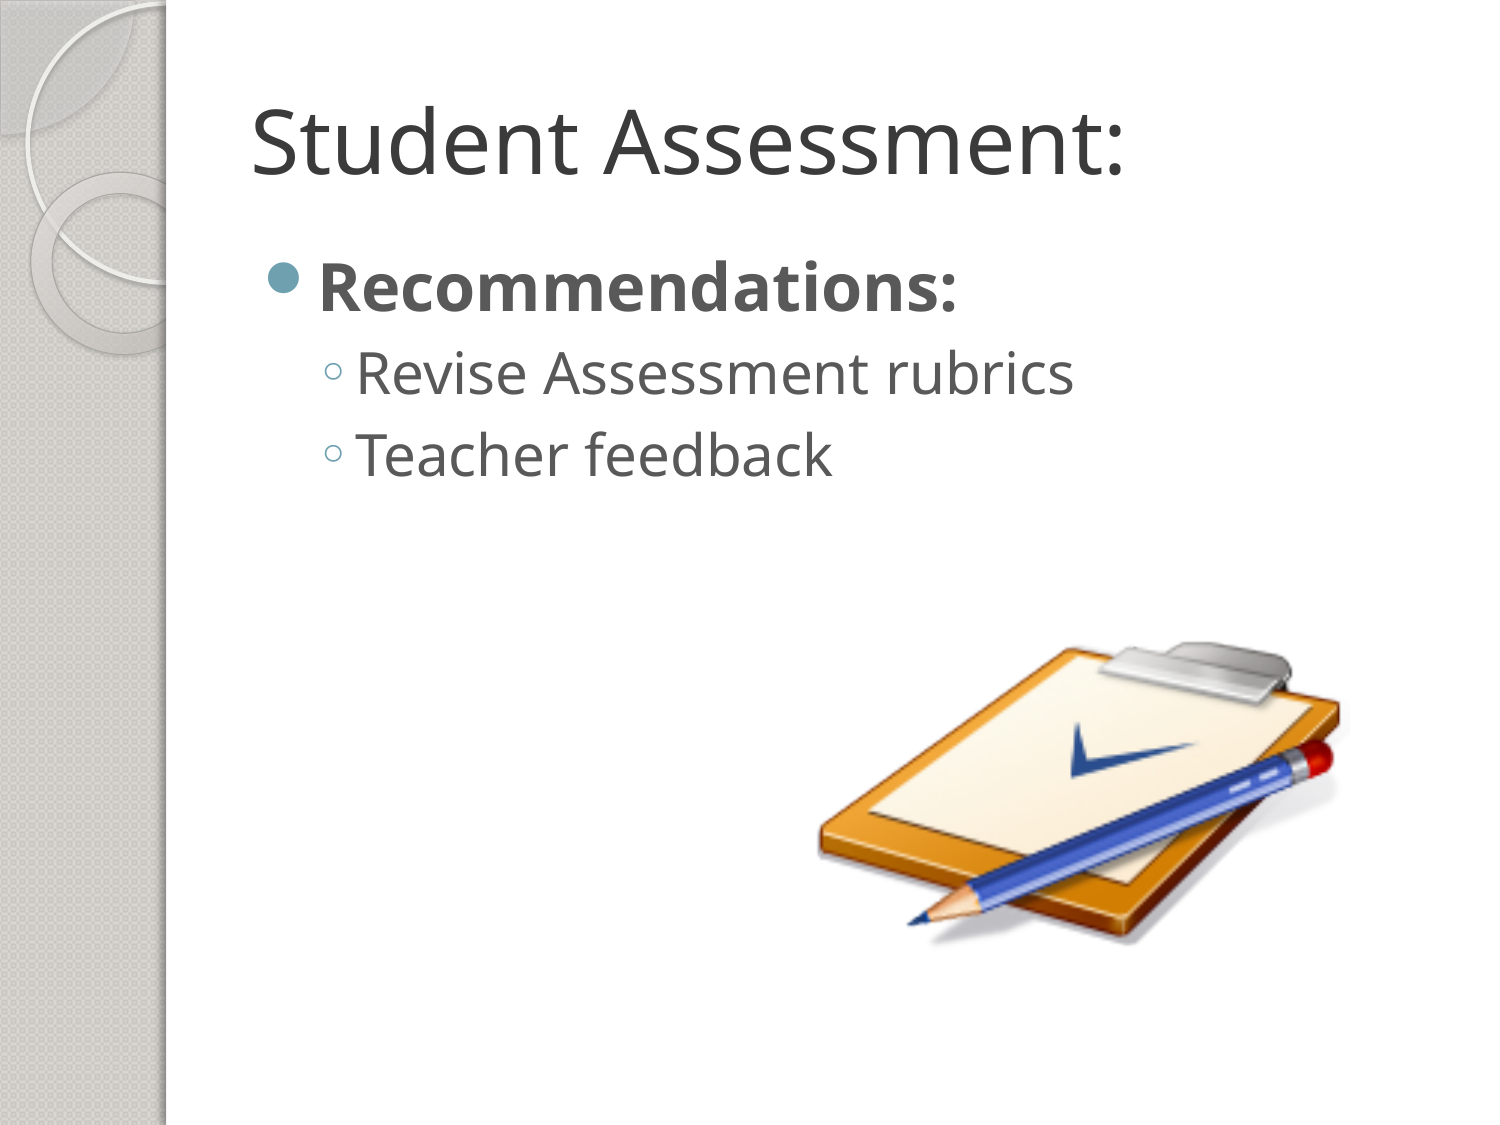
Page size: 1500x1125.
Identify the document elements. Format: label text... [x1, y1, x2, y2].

picture [812, 487, 1351, 1026]
title Student Assessment: [235, 45, 1466, 233]
list Recommendations: Revise Assessment rubrics Teacher feedback [235, 237, 1466, 1025]
